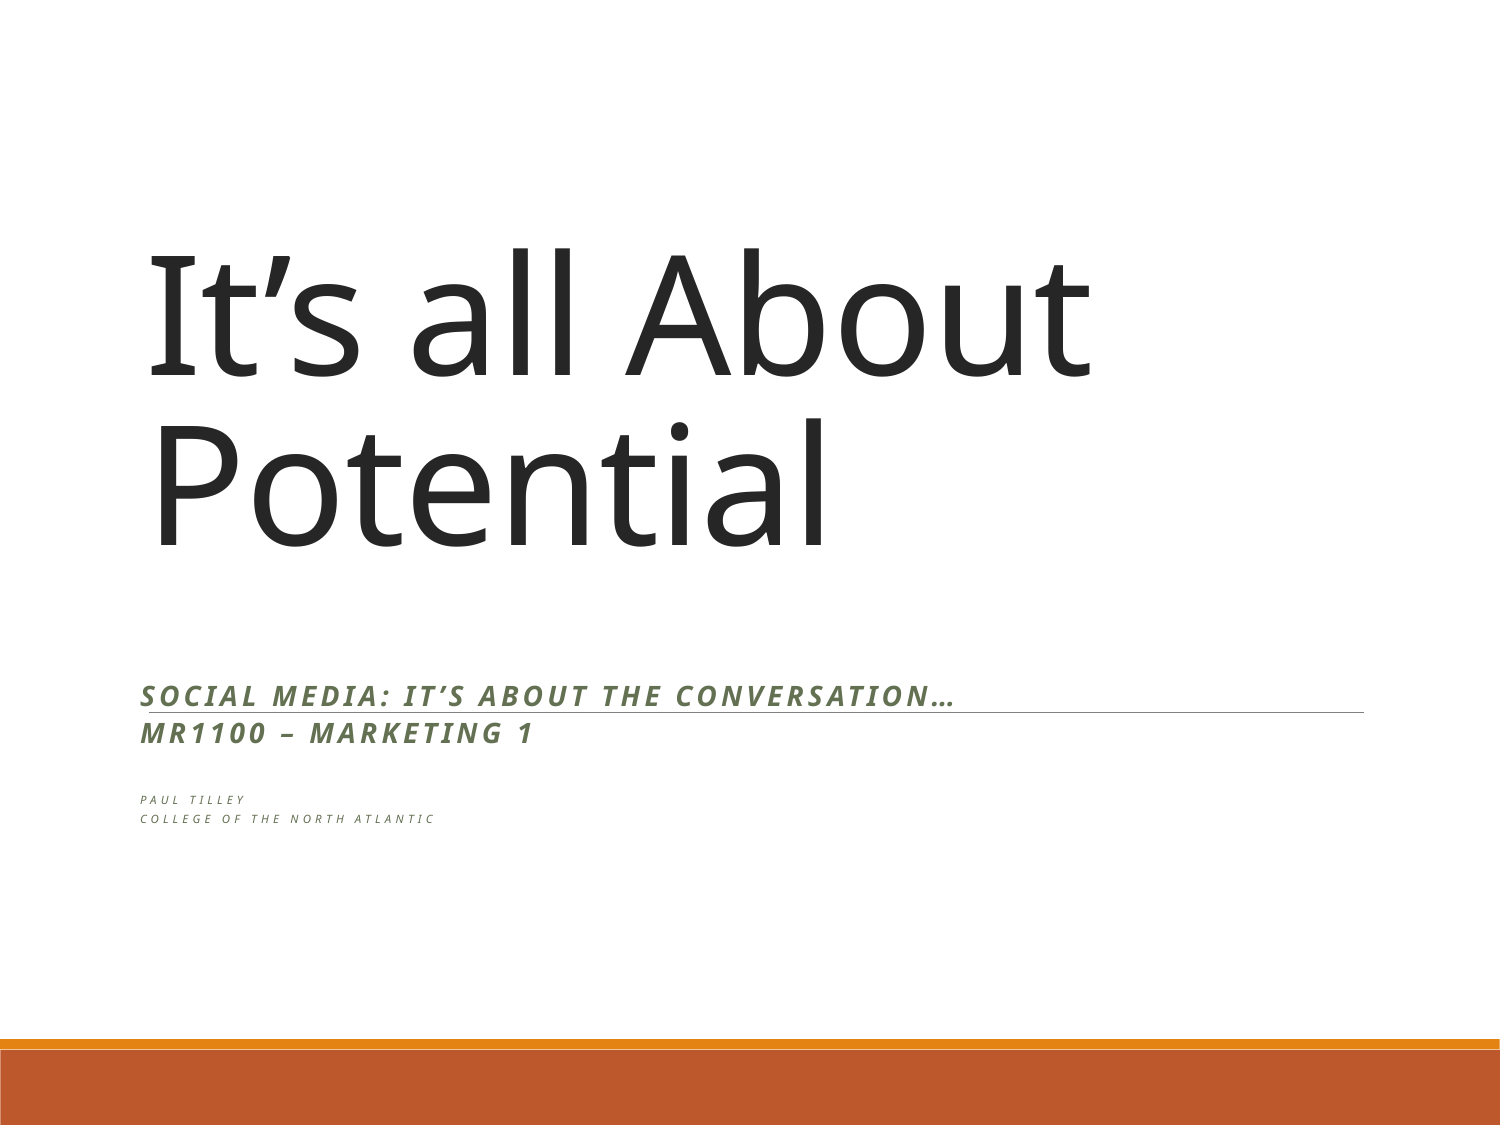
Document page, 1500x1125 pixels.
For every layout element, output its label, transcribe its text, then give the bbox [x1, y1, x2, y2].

subtitle Social Media: It’s about the conversation… MR1100 – marketing 1 Paul Tilley College of the North Atlantic [125, 675, 1250, 838]
title It’s all About Potential [130, 75, 1368, 588]
